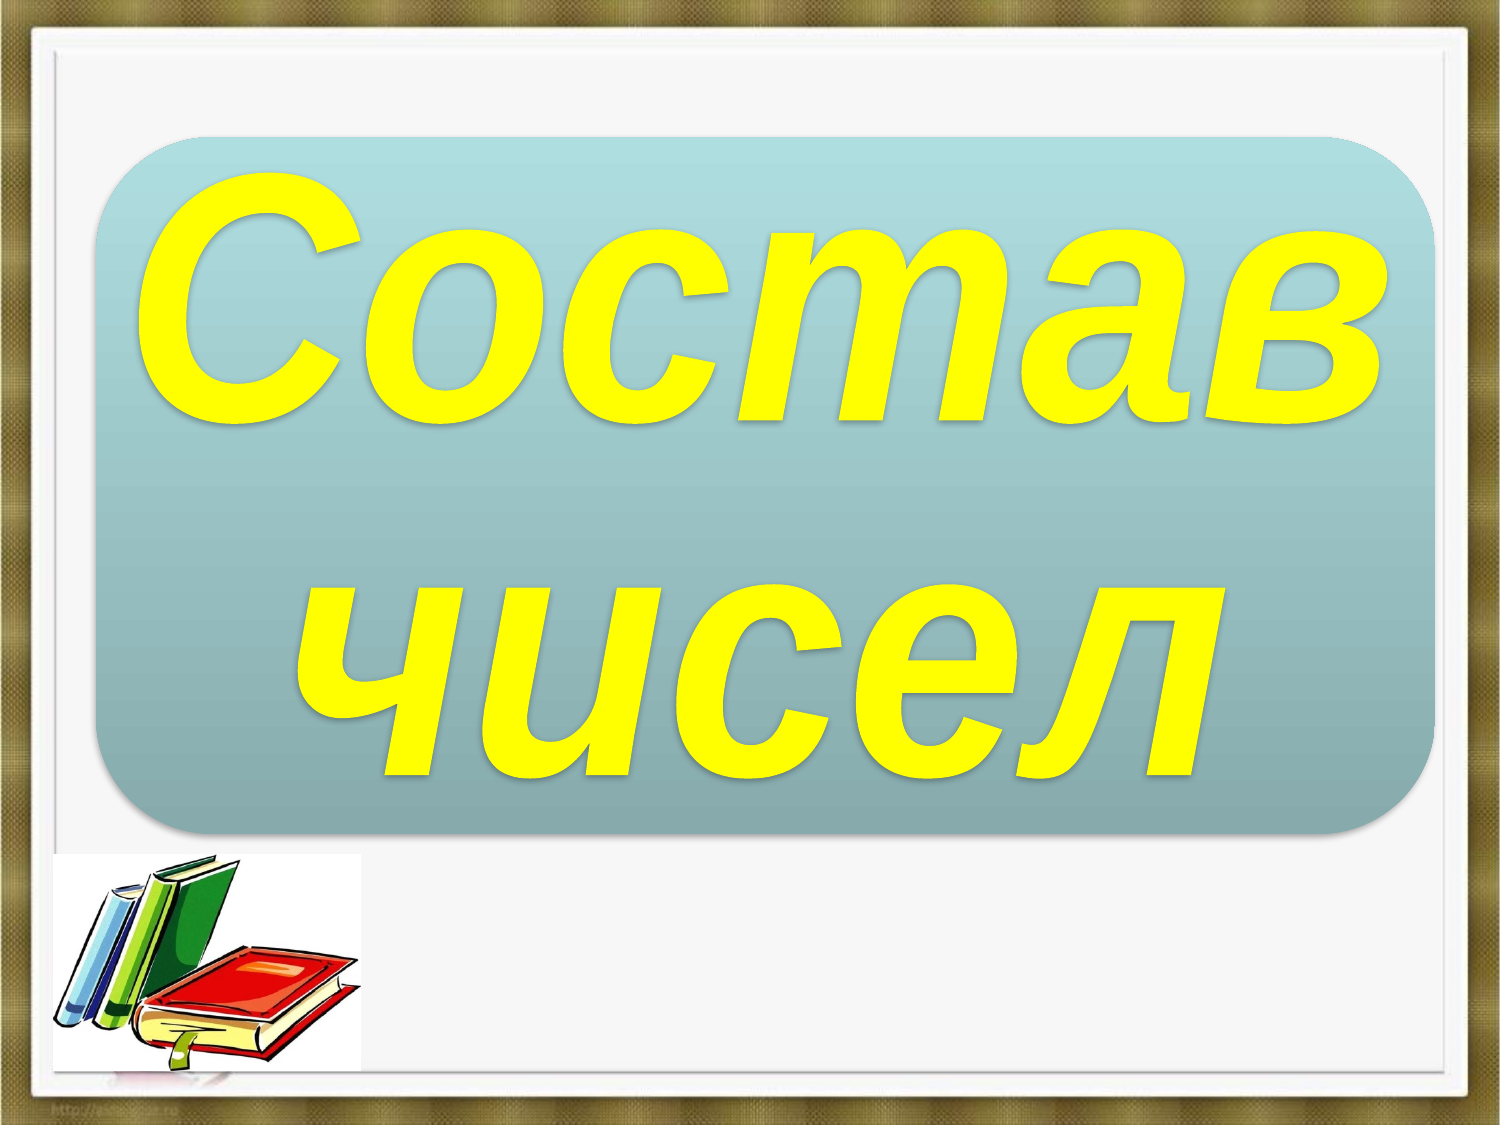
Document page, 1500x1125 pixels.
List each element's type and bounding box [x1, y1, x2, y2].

picture [0, 0, 1500, 1125]
text_box [96, 137, 1436, 835]
